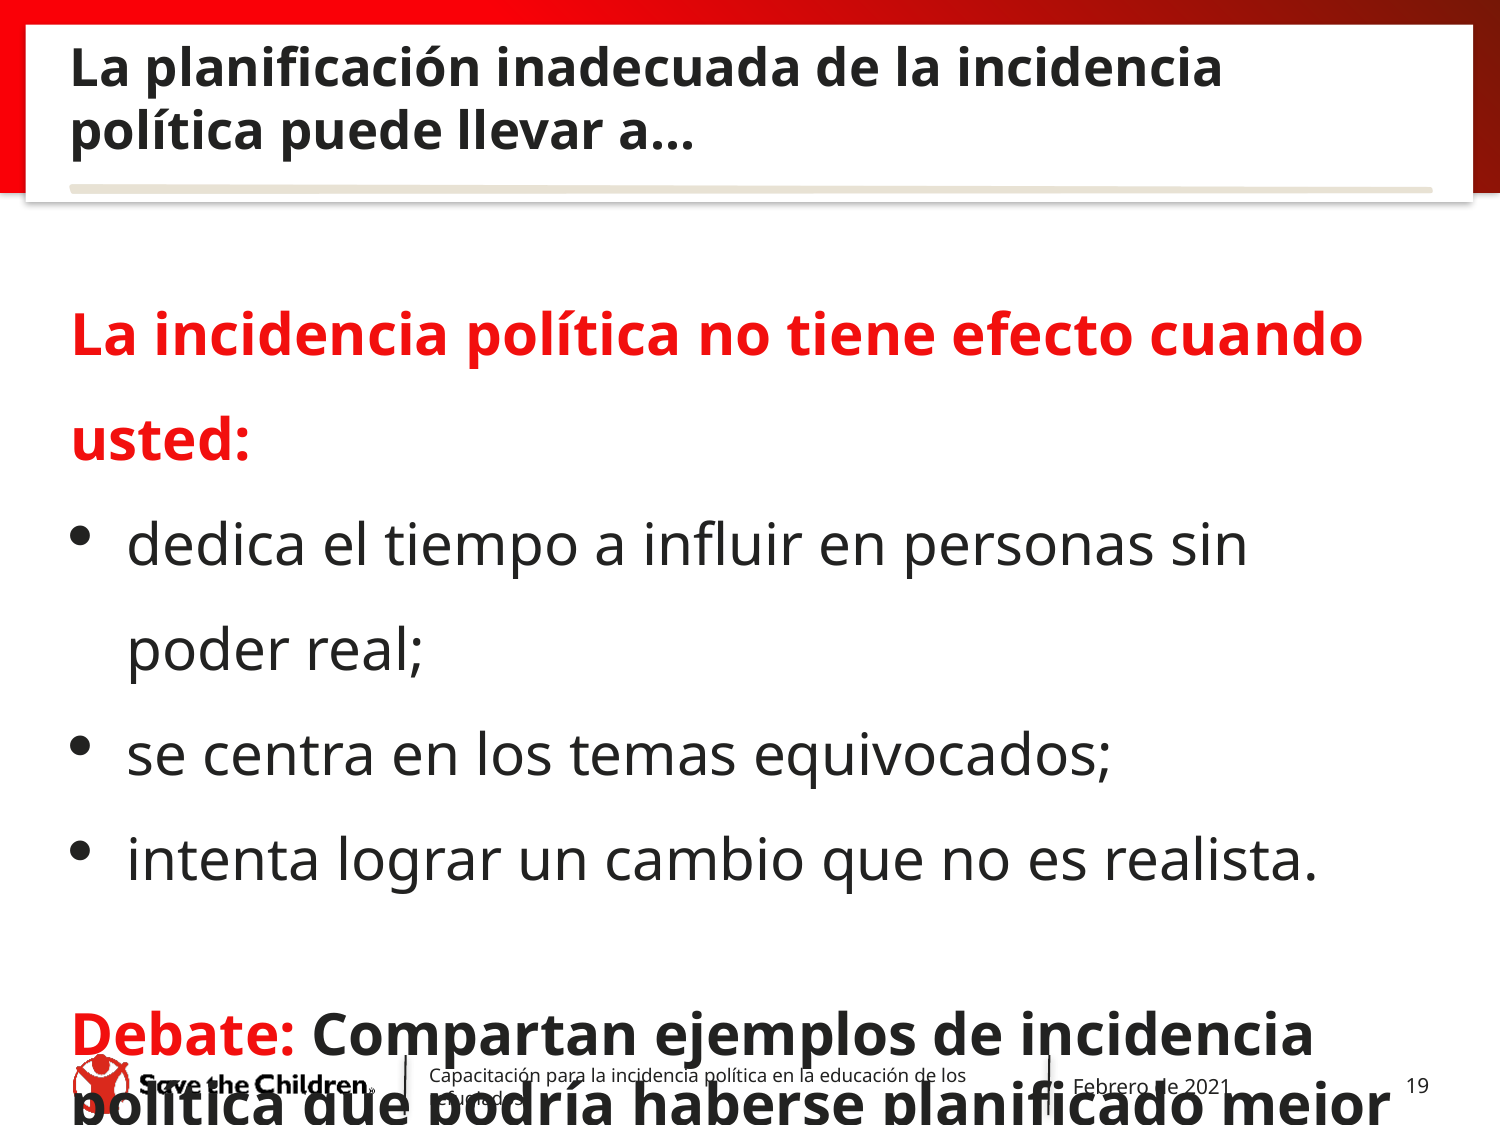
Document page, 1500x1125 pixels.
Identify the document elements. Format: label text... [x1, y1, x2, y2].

picture [62, 1043, 386, 1125]
slide_number Febrero de 2021 [1057, 1056, 1317, 1117]
footer Capacitación para la incidencia política en la educación de los refugiados [414, 1056, 1042, 1117]
slide_number 19 [1317, 1056, 1445, 1117]
title La planificación inadecuada de la incidencia política puede llevar a... [69, 33, 1429, 161]
picture [69, 184, 1433, 194]
list La incidencia política no tiene efecto cuando usted: dedica el tiempo a influir en personas sin poder real; se centra en los temas equivocados; intenta lograr un cambio que no es realista. Debate: Compartan ejemplos de incidencia política que podría haberse planificado mejor o cuyo enfoque fue erróneo. [70, 262, 1428, 1035]
